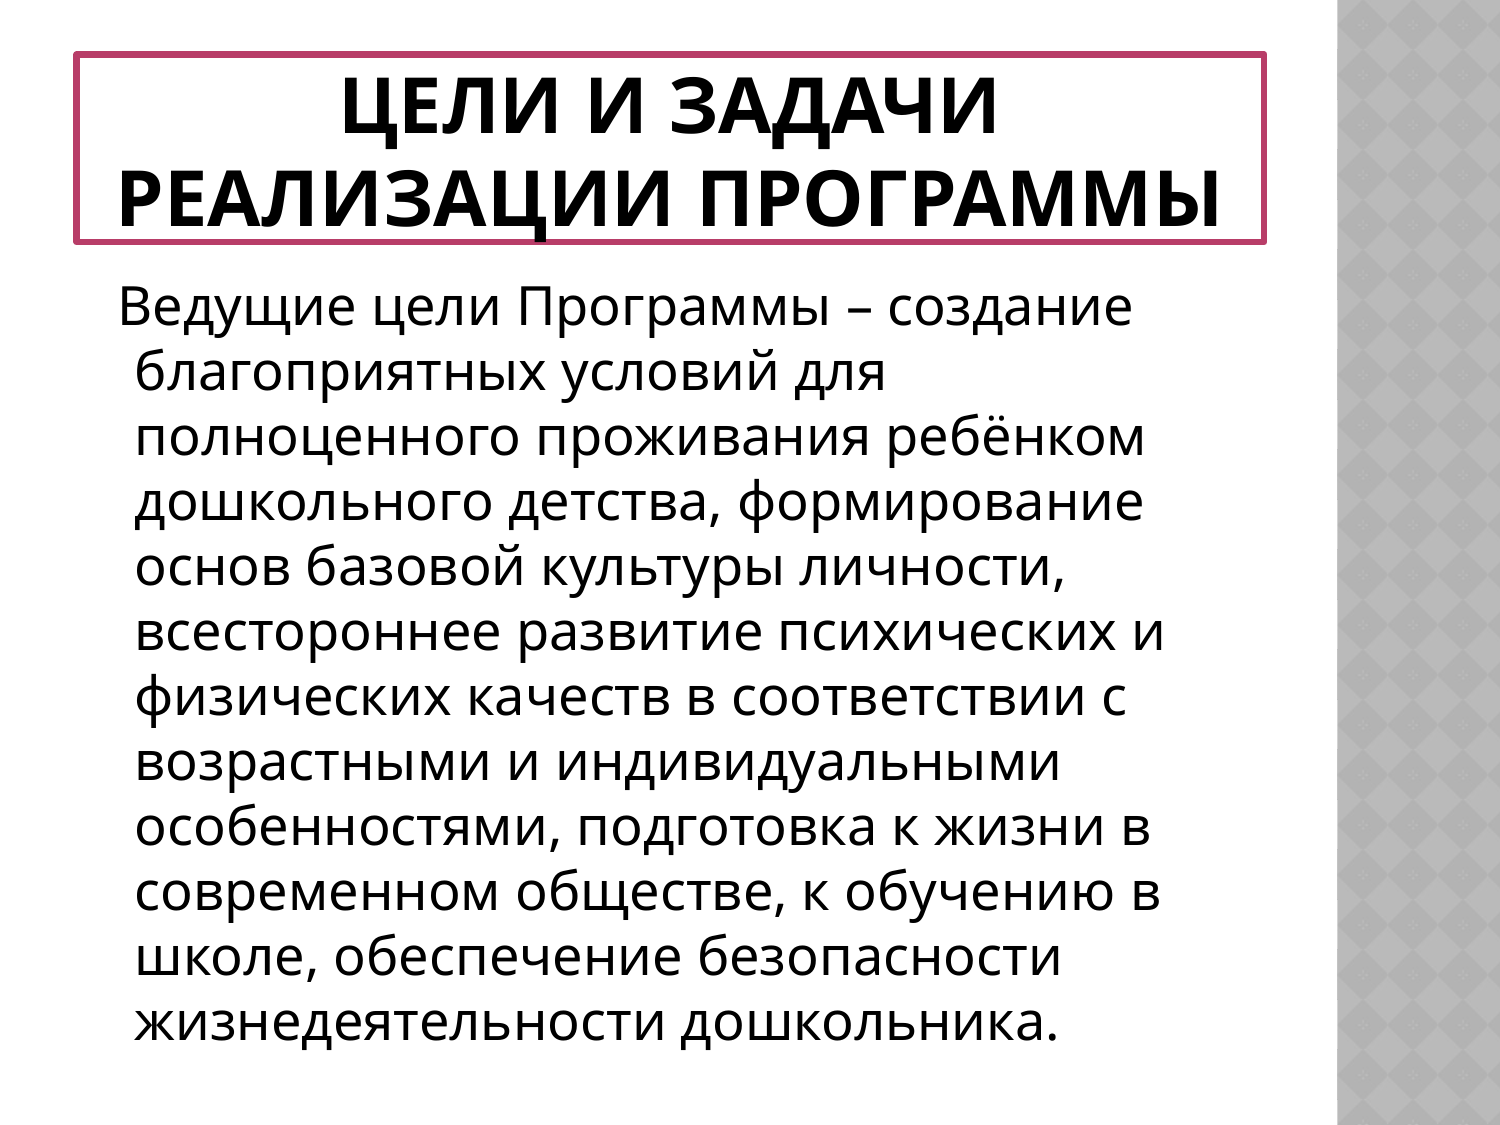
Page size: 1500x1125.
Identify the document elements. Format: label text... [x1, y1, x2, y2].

title Цели и задачи реализации программы [73, 51, 1267, 245]
list Ведущие цели Программы – создание благоприятных условий для полноценного проживания ребёнком дошкольного детства, формирование основ базовой культуры личности, всестороннее развитие психических и физических качеств в соответствии с возрастными и индивидуальными особенностями, подготовка к жизни в современном обществе, к обучению в школе, обеспечение безопасности жизнедеятельности дошкольника. [75, 264, 1263, 1059]
